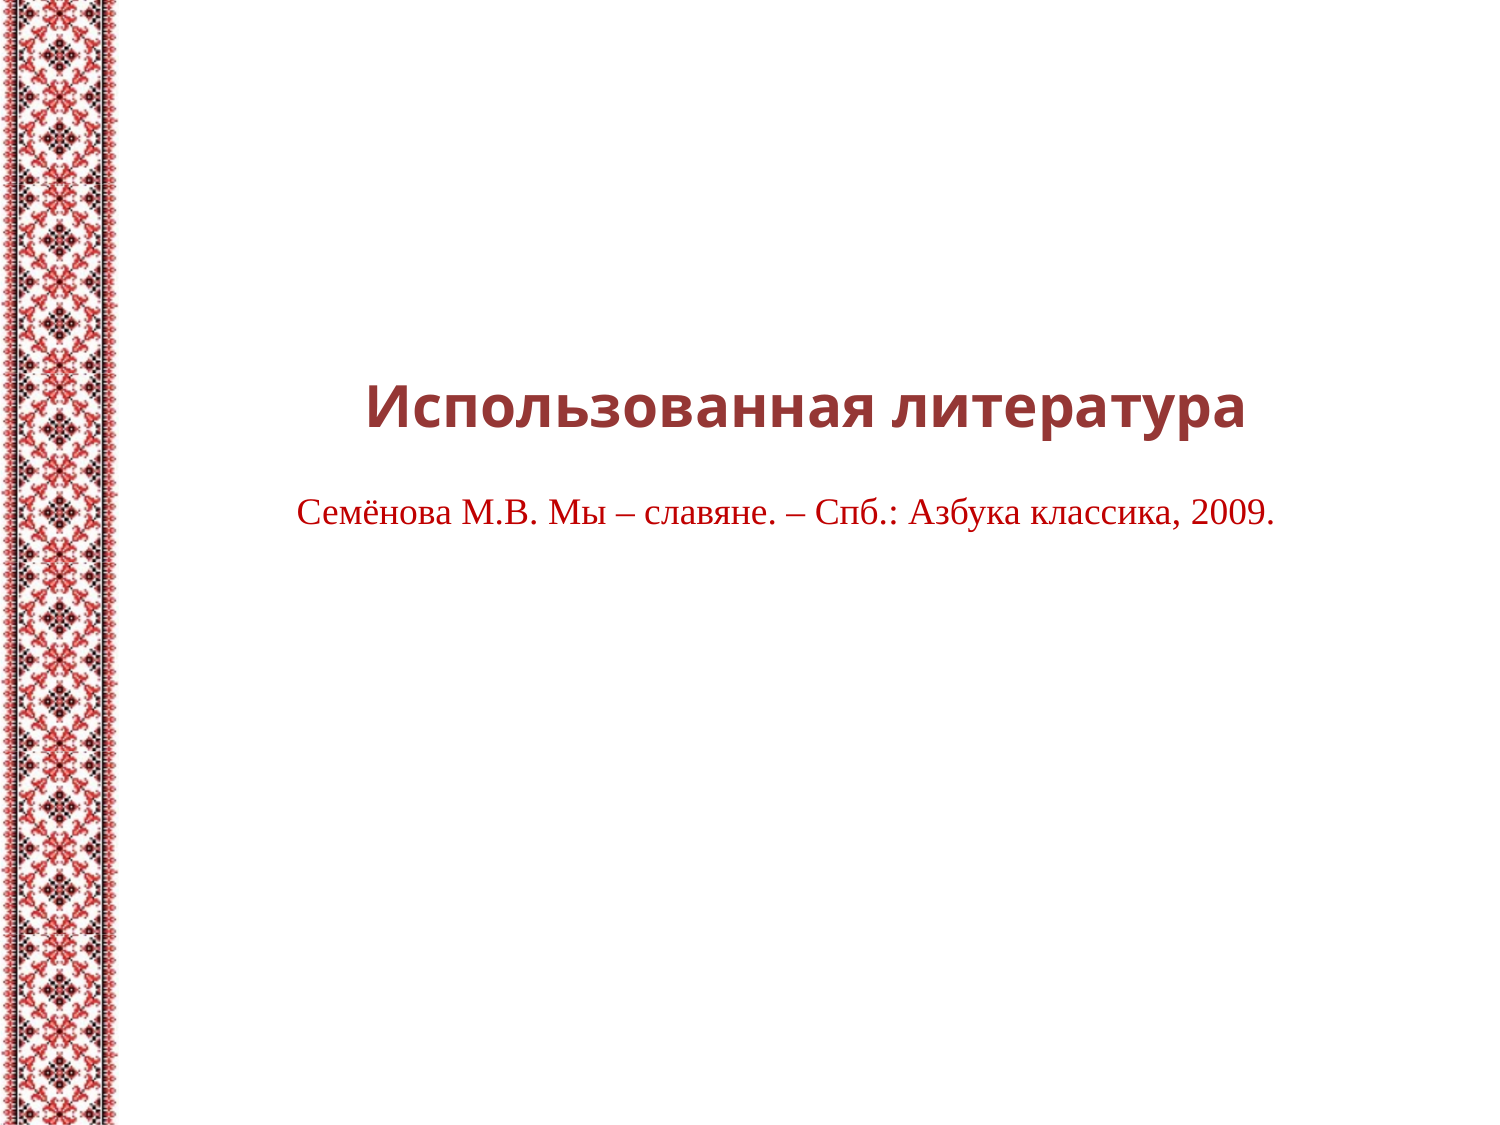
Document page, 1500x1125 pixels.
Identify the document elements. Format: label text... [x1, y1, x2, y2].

picture [0, 185, 155, 373]
picture [0, 374, 155, 562]
picture [0, 752, 155, 934]
picture [0, 563, 155, 751]
picture [0, 0, 155, 184]
picture [0, 935, 155, 1124]
text_box Использованная литература [112, 361, 1500, 517]
text_box Семёнова М.В. Мы – славяне. – Спб.: Азбука классика, 2009. [277, 479, 1306, 540]
